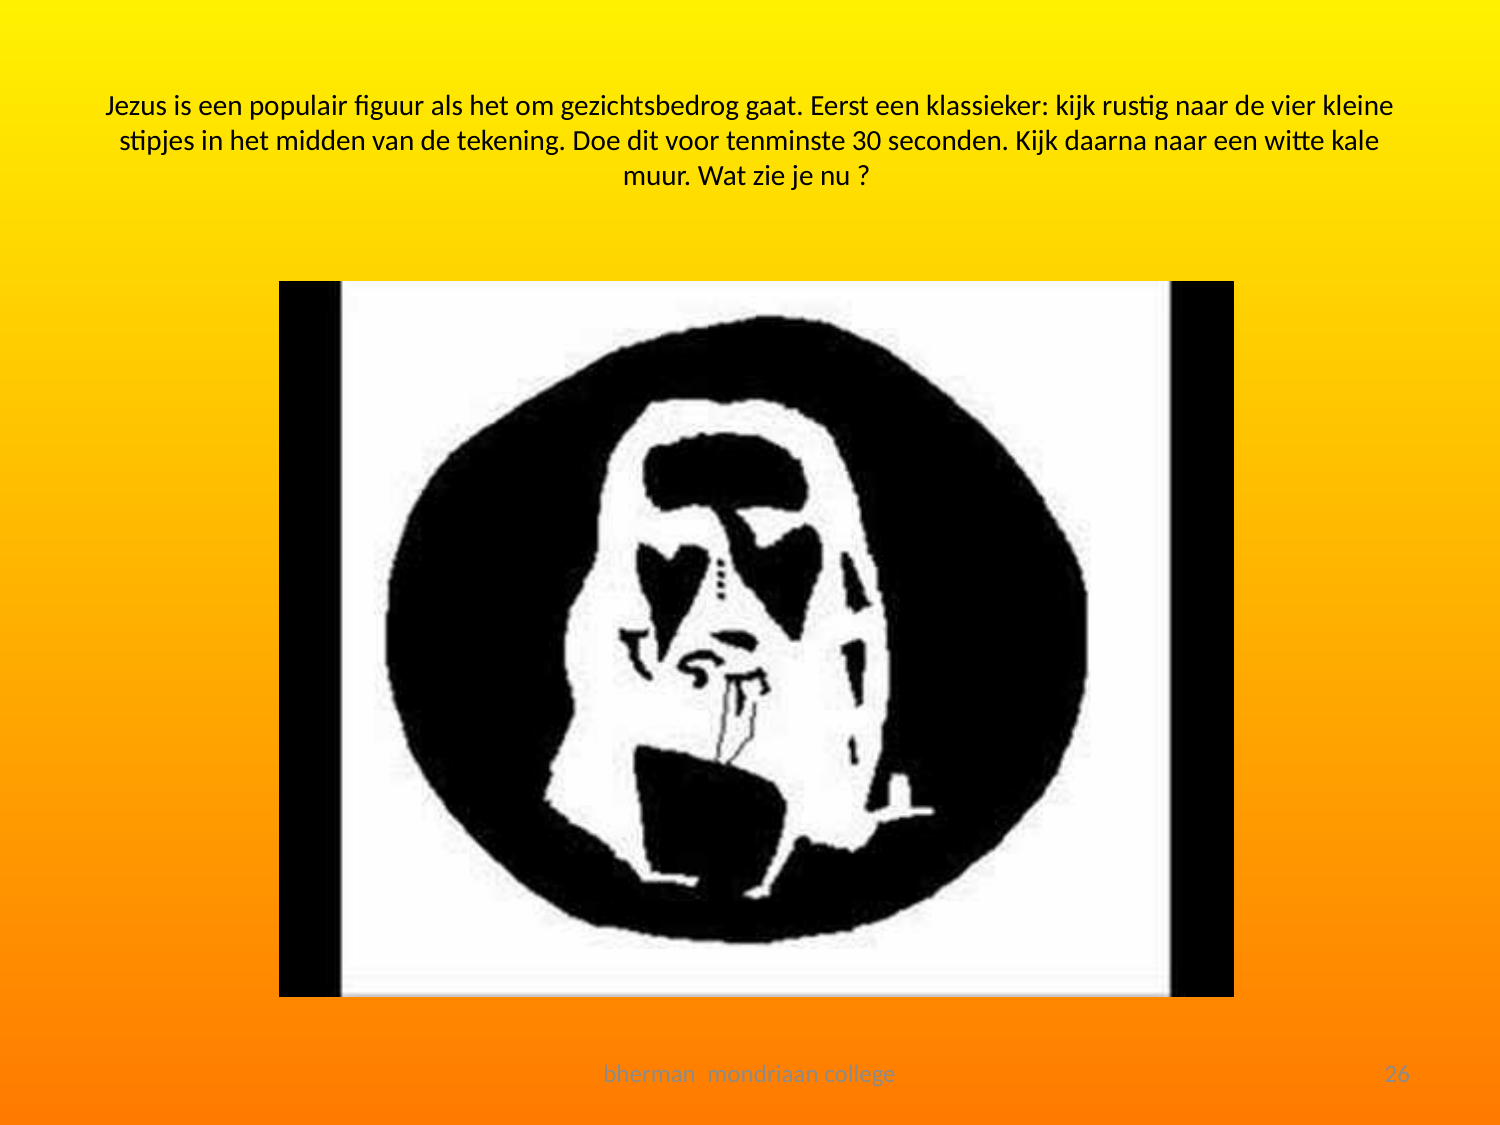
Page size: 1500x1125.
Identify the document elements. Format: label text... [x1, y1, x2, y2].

title Jezus is een populair figuur als het om gezichtsbedrog gaat. Eerst een klassieker: kijk rustig naar de vier kleine stipjes in het midden van de tekening. Doe dit voor tenminste 30 seconden. Kijk daarna naar een witte kale muur. Wat zie je nu ? [75, 45, 1425, 233]
footer bherman mondriaan college [512, 1042, 988, 1103]
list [279, 281, 1234, 997]
slide_number 26 [1074, 1042, 1425, 1103]
